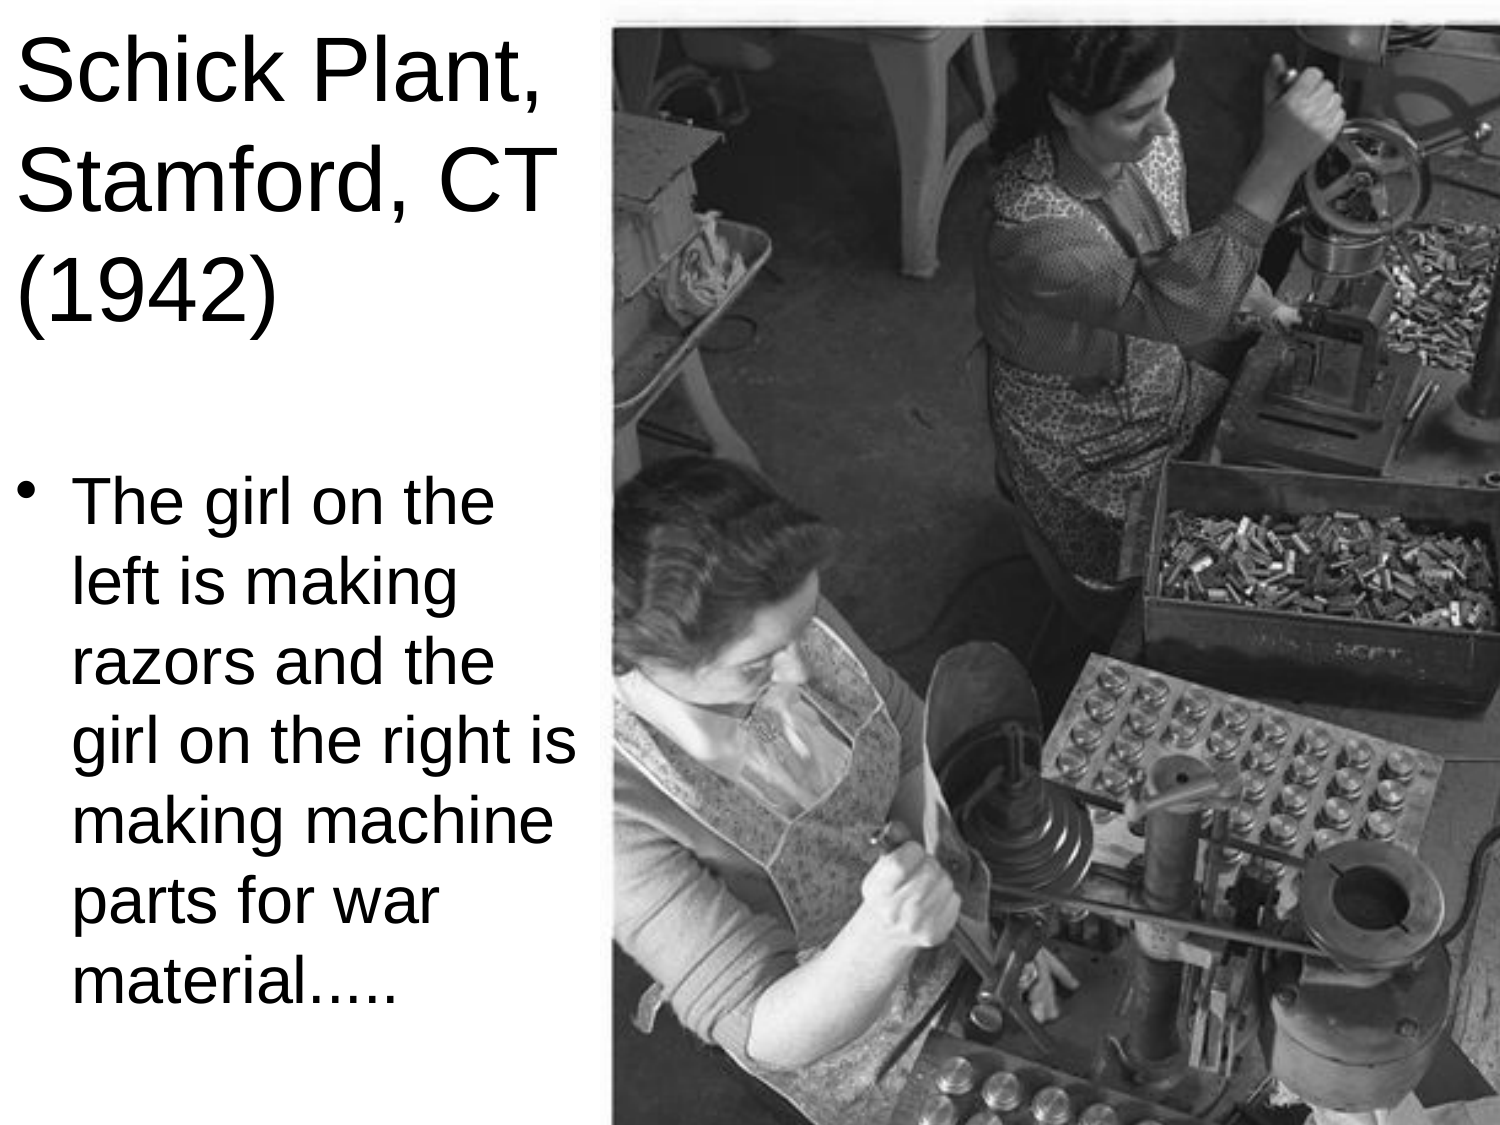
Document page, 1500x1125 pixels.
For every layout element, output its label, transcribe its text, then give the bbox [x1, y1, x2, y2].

list The girl on the left is making razors and the girl on the right is making machine parts for war material..... [0, 449, 594, 1125]
picture [599, 0, 1500, 1125]
title Schick Plant, Stamford, CT (1942) [0, 0, 597, 351]
